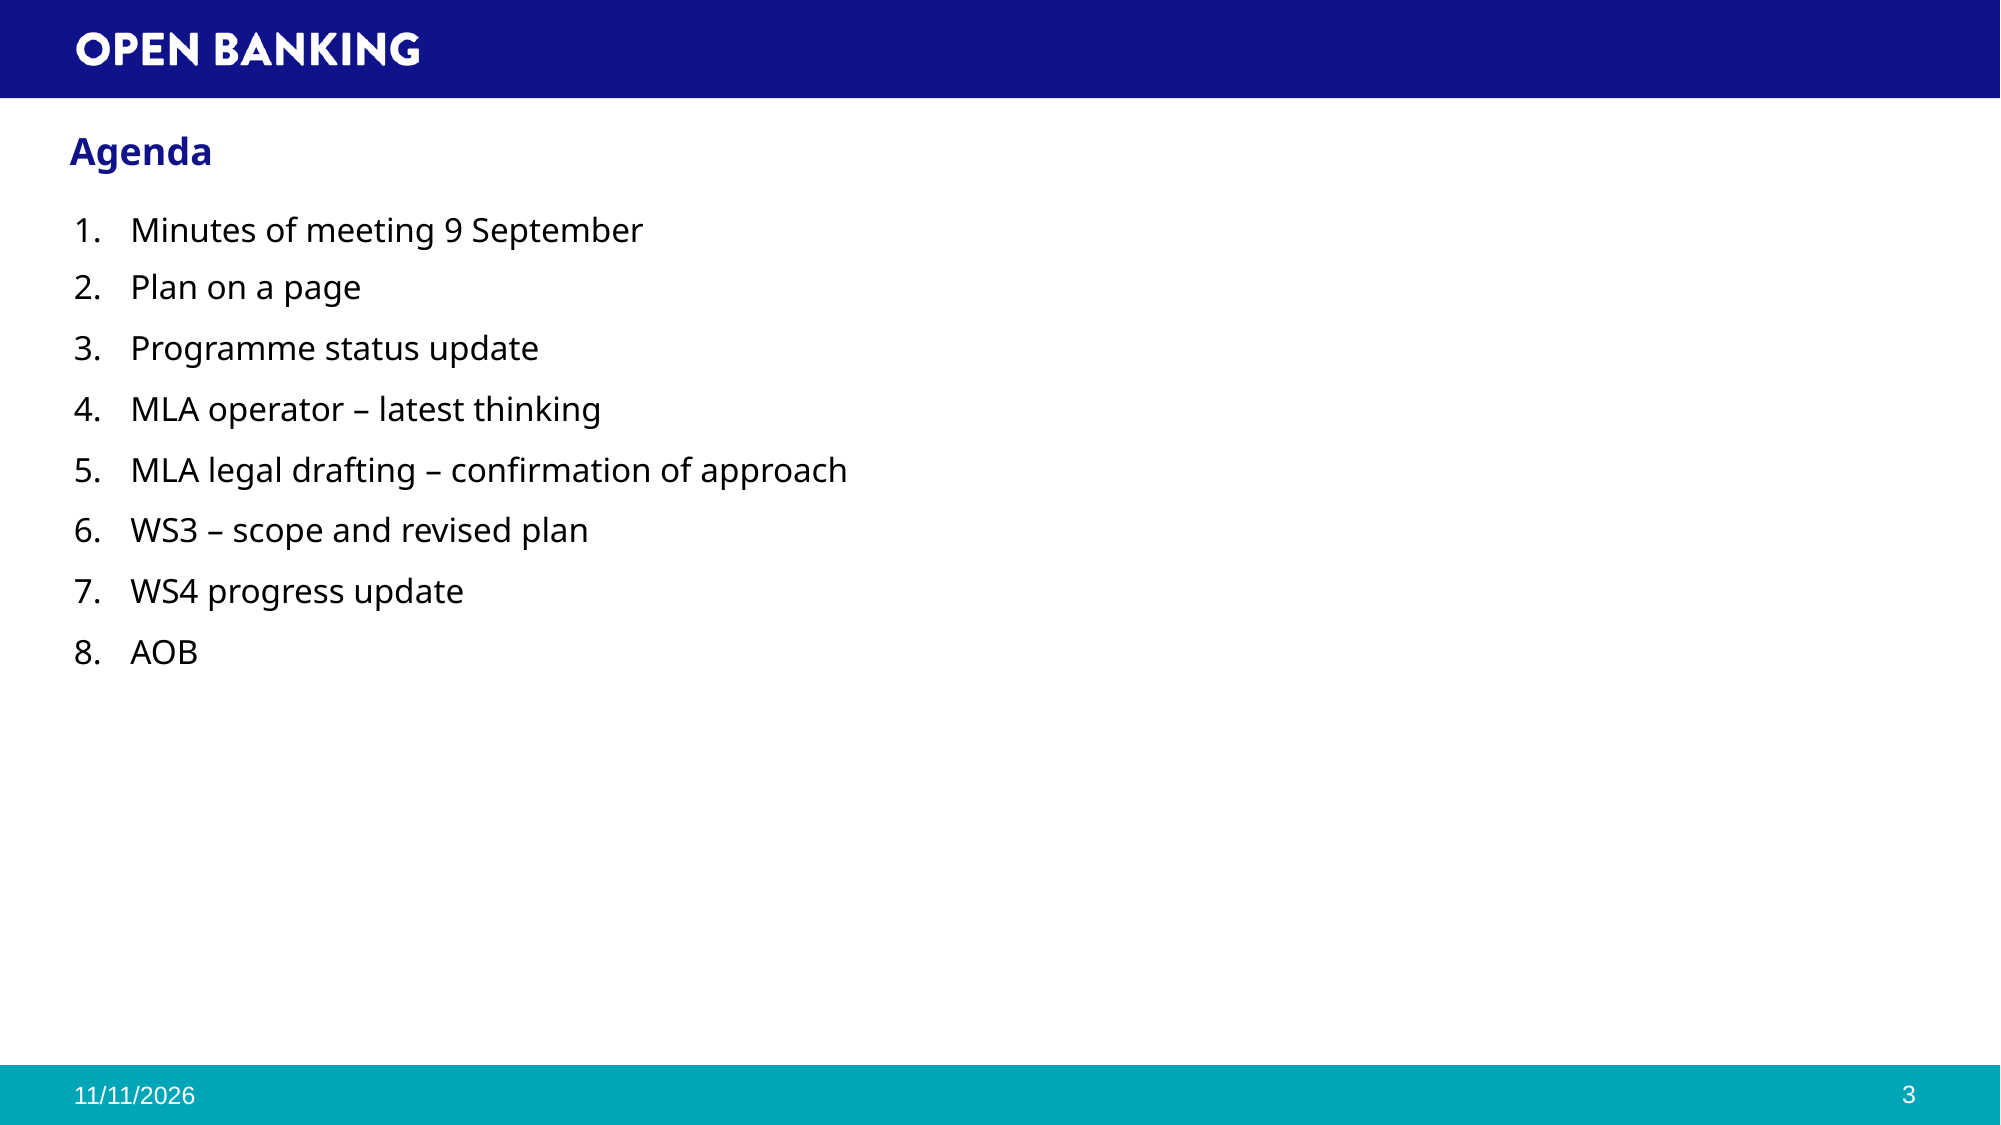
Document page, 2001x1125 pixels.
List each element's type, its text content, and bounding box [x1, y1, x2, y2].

list Minutes of meeting 9 September Plan on a page Programme status update MLA operator – latest thinking MLA legal drafting – confirmation of approach WS3 – scope and revised plan WS4 progress update AOB [59, 206, 1936, 1018]
title Agenda [54, 125, 1629, 207]
picture [43, 0, 452, 99]
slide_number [59, 1065, 509, 1125]
footer [662, 1064, 1338, 1124]
slide_number 3 [1412, 1064, 1932, 1124]
